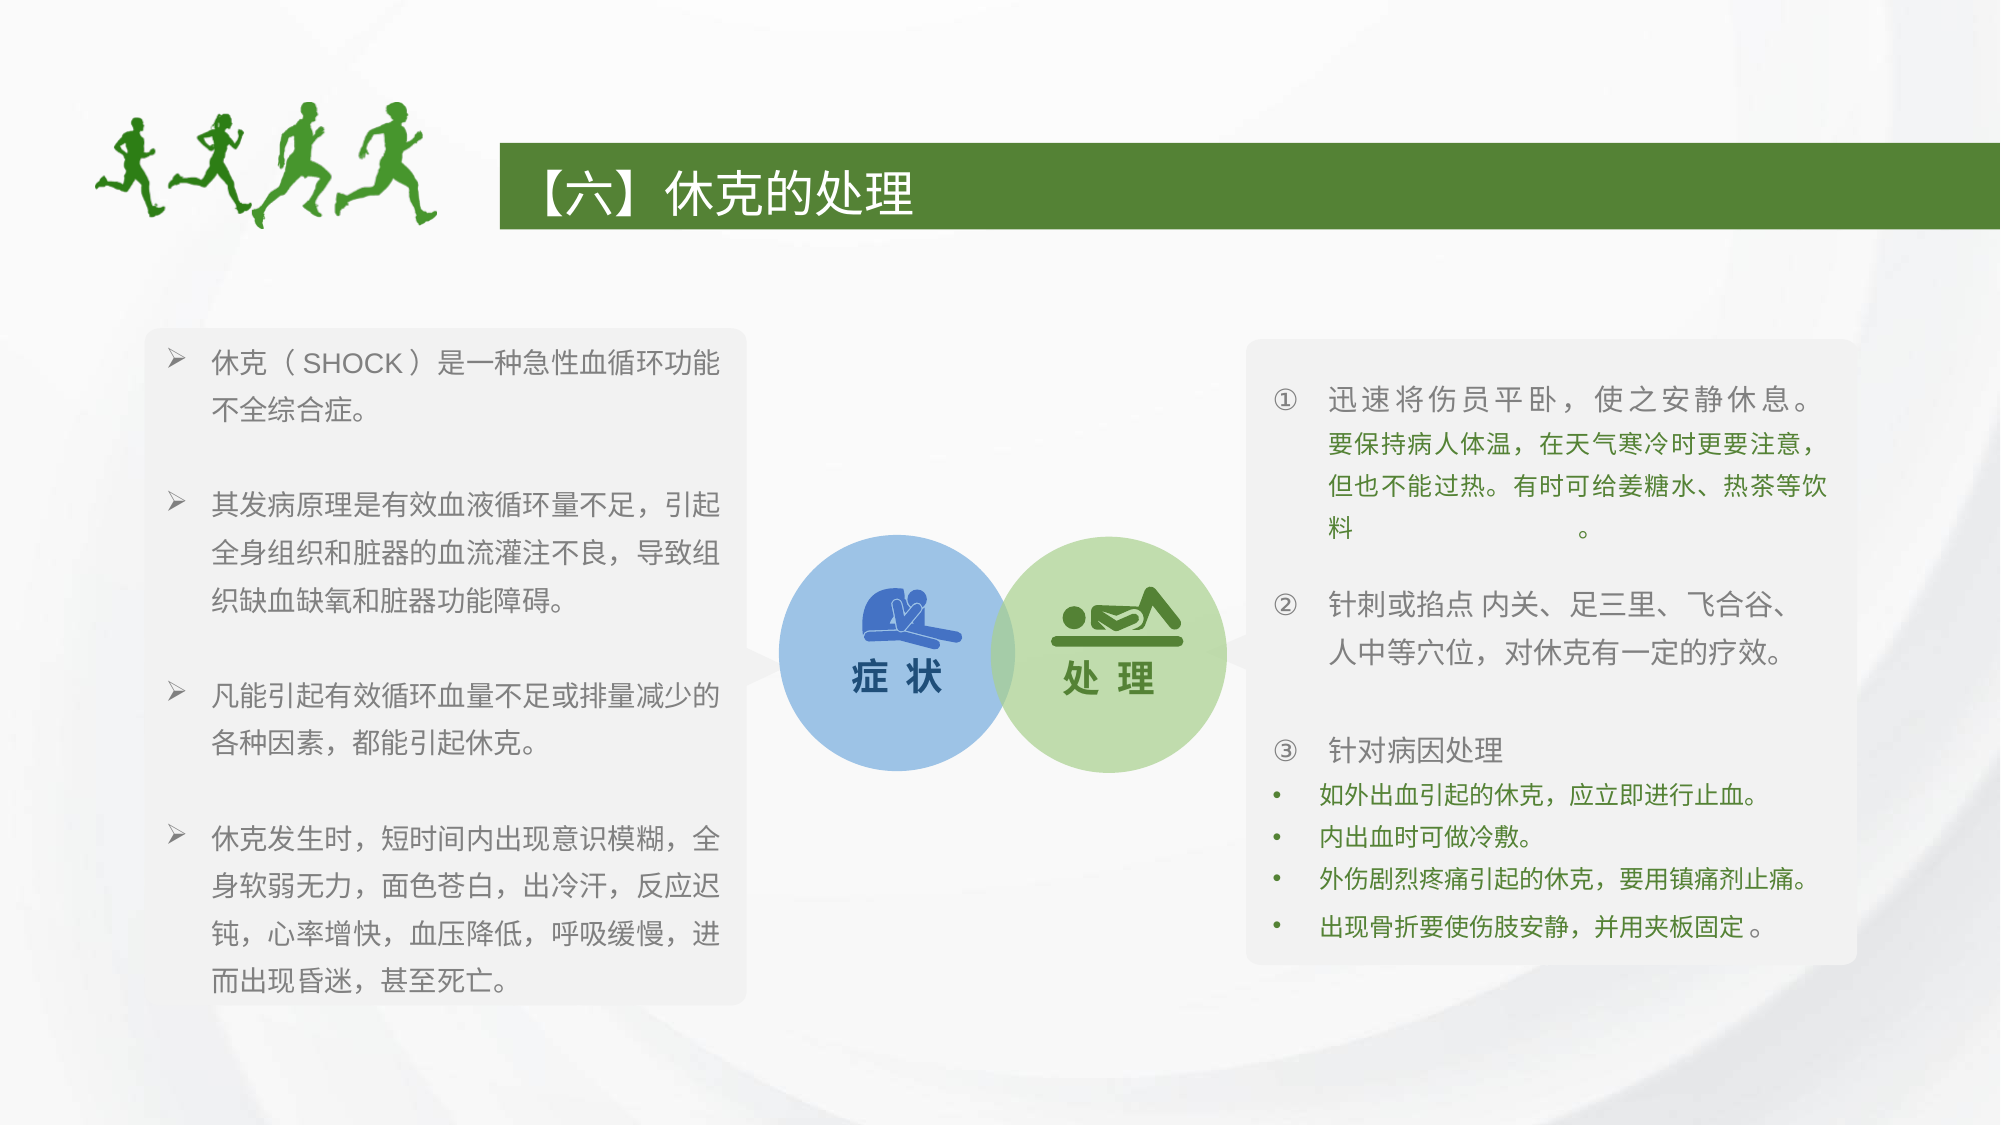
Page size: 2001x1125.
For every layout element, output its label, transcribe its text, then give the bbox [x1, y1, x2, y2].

text_box [1061, 605, 1087, 631]
text_box [1227, 338, 1859, 967]
text_box 症 状 [778, 534, 1003, 772]
text_box [861, 587, 964, 651]
text_box 休克（SHOCK）是一种急性血循环功能不全综合症。 其发病原理是有效血液循环量不足，引起全身组织和脏器的血流灌注不良，导致组织缺血缺氧和脏器功能障碍。 凡能引起有效循环血量不足或排量减少的各种因素，都能引起休克。 休克发生时，短时间内出现意识模糊，全身软弱无力，面色苍白，出冷汗，反应迟钝，心率增快，血压降低，呼吸缓慢，进而出现昏迷，甚至死亡。 [165, 331, 721, 998]
text_box [1049, 634, 1185, 648]
picture [0, 0, 2001, 1125]
text_box [1089, 585, 1183, 633]
text_box 【六】休克的处理 [499, 142, 2000, 230]
text_box 处 理 [990, 536, 1227, 773]
text_box 迅速将伤员平卧，使之安静休息。 要保持病人体温，在天气寒冷时更要注意，但也不能过热。有时可给姜糖水、热茶等饮料。 针刺或掐点 内关、足三里、飞合谷、人中等穴位，对休克有一定的疗效。 针对病因处理 如外出血引起的休克，应立即进行止血。 内出血时可做冷敷。 外伤剧烈疼痛引起的休克，要用镇痛剂止痛。 出现骨折要使伤肢安静，并用夹板固定 。 [1272, 362, 1828, 947]
text_box [143, 327, 780, 1007]
